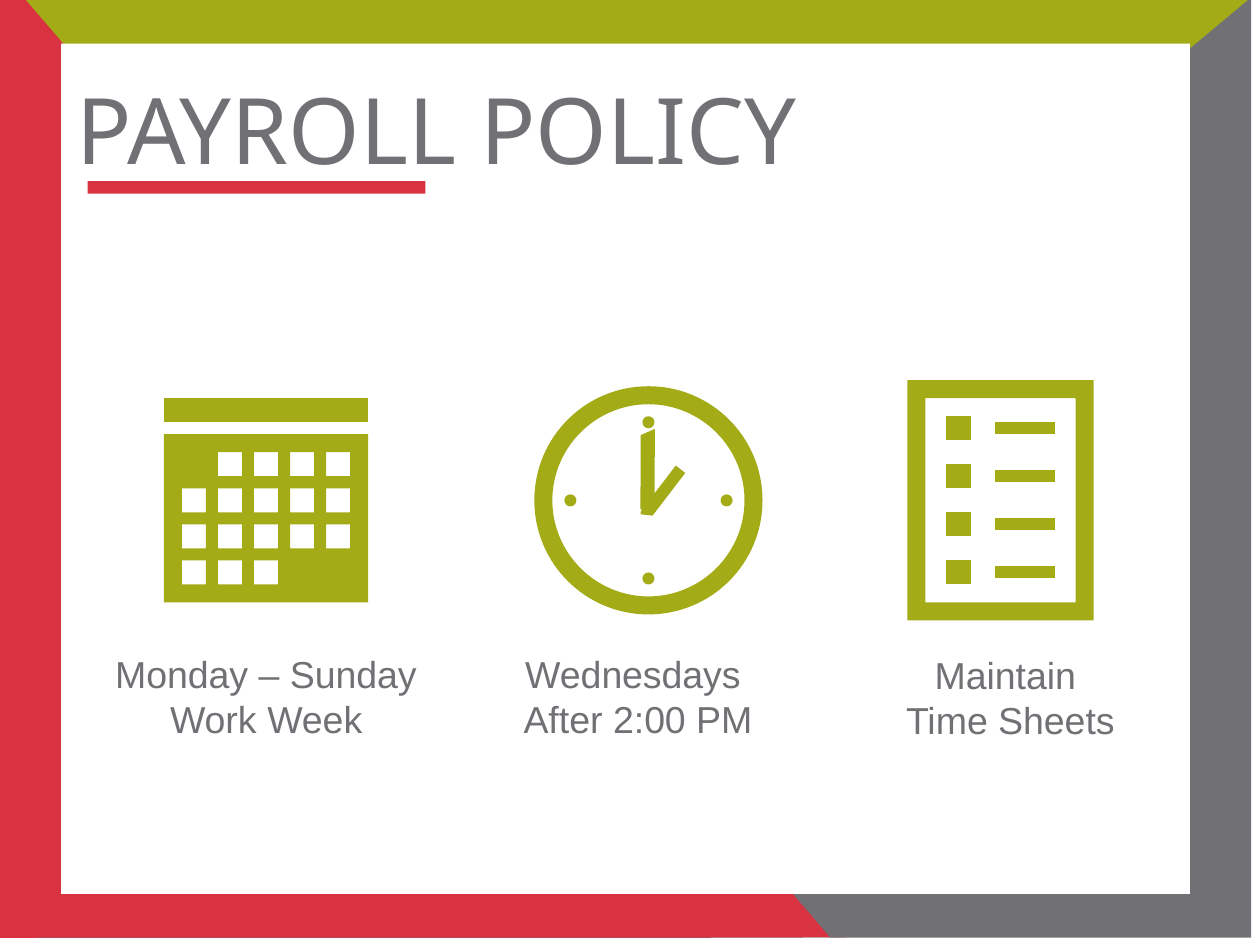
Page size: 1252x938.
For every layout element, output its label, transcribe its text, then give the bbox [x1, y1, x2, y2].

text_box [856, 355, 1145, 645]
text_box [564, 494, 577, 507]
title PAYROLL POLICY [61, 50, 1177, 207]
text_box [642, 572, 655, 585]
text_box [534, 386, 763, 615]
text_box Wednesdays After 2:00 PM [431, 644, 804, 749]
text_box [642, 416, 655, 429]
text_box [640, 465, 686, 516]
text_box Maintain Time Sheets [804, 644, 1217, 750]
text_box Monday – Sunday Work Week [59, 643, 473, 749]
text_box [640, 428, 655, 510]
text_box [121, 355, 411, 645]
text_box [720, 494, 733, 507]
